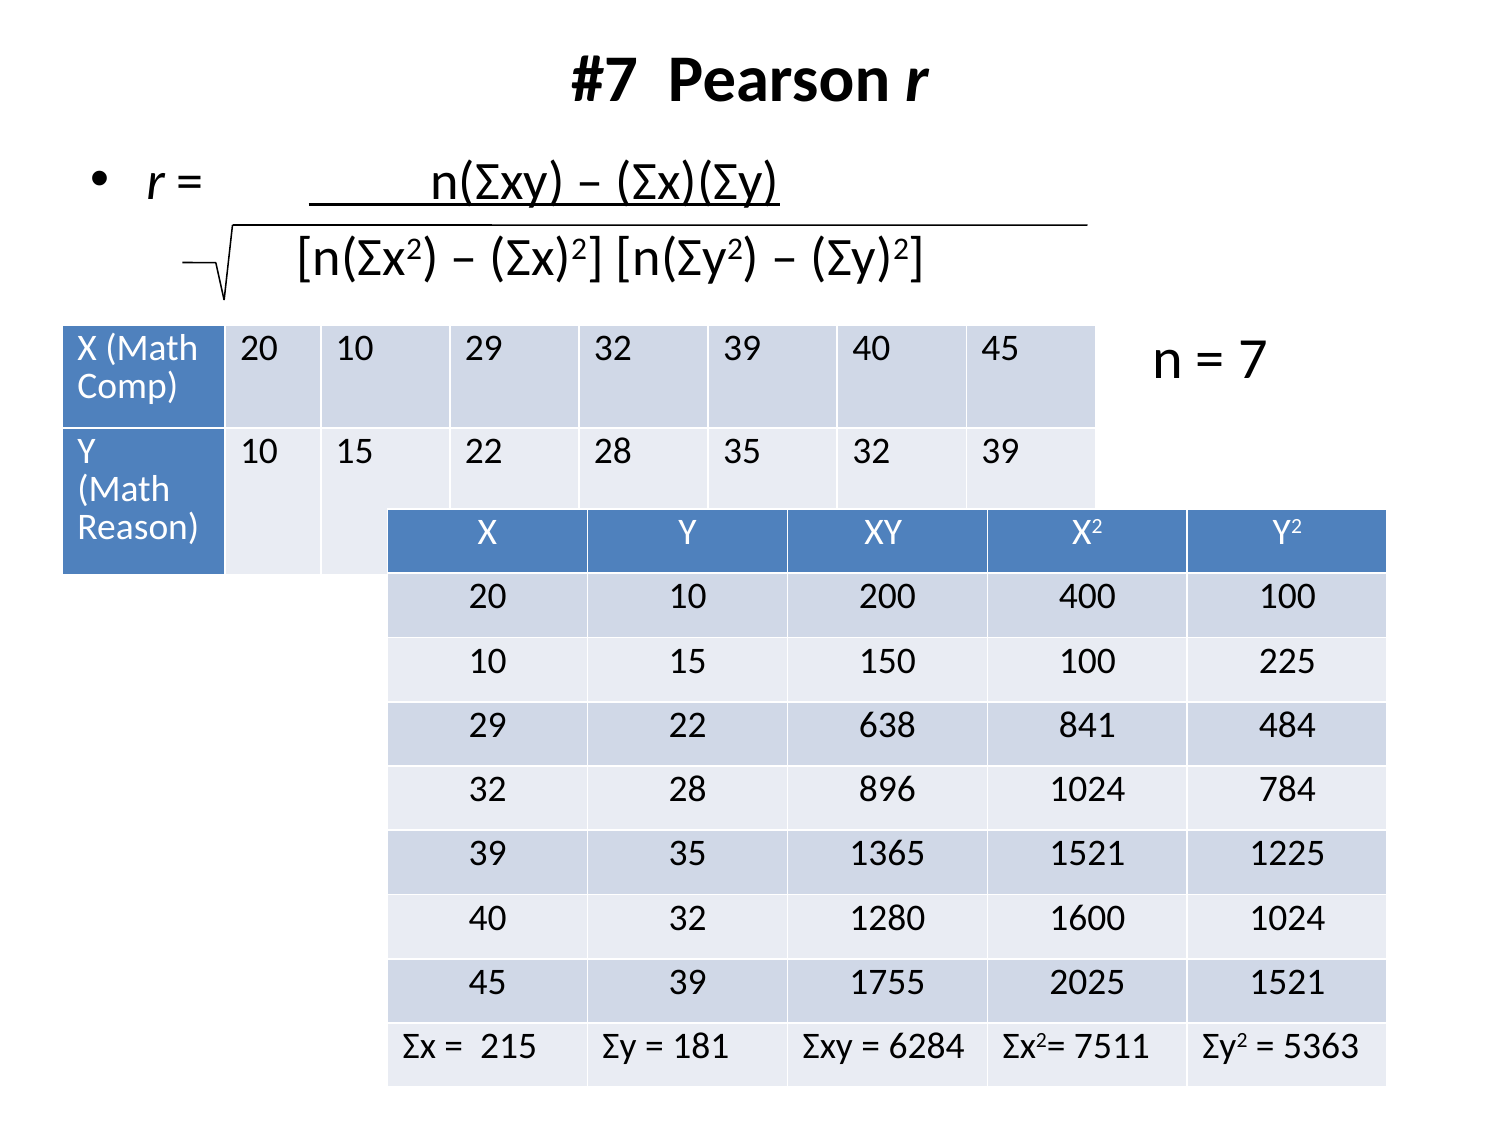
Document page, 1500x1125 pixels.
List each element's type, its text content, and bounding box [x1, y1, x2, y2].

table_cell 15 [322, 429, 449, 574]
table_cell 2025 [988, 960, 1186, 1022]
table_cell 39 [588, 960, 787, 1022]
table_cell 32 [838, 429, 966, 508]
table_header 45 [967, 326, 1095, 427]
table_cell Σx2= 7511 [988, 1024, 1186, 1086]
table_cell Y (Math Reason) [63, 429, 224, 574]
table_cell 1521 [1188, 960, 1386, 1022]
table_header 29 [451, 326, 578, 427]
table_cell 35 [588, 831, 787, 894]
table_cell 45 [388, 960, 587, 1022]
table_cell 10 [388, 638, 587, 701]
table_cell 32 [588, 895, 787, 958]
table_cell 20 [388, 574, 587, 637]
table_header XY [788, 510, 987, 572]
table_cell 10 [588, 574, 787, 637]
table_cell 841 [988, 703, 1186, 765]
table_cell 1024 [1188, 895, 1386, 958]
table_cell 1280 [788, 895, 987, 958]
table_cell 28 [580, 429, 707, 508]
table_cell 1024 [988, 767, 1186, 829]
table_cell 1365 [788, 831, 987, 894]
table_header X (Math Comp) [63, 326, 224, 427]
title #7 Pearson r [75, 24, 1425, 125]
table_cell 400 [988, 574, 1186, 637]
table_cell 29 [388, 703, 587, 765]
table_header 40 [838, 326, 966, 427]
table_cell 35 [709, 429, 836, 508]
table_cell 638 [788, 703, 987, 765]
table_cell 1755 [788, 960, 987, 1022]
table_cell 32 [388, 767, 587, 829]
table_cell Σy2 = 5363 [1188, 1024, 1386, 1086]
table_header 20 [226, 326, 320, 427]
table_cell 1225 [1188, 831, 1386, 894]
table_header Y2 [1188, 510, 1386, 572]
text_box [182, 224, 233, 301]
table_cell 100 [988, 638, 1186, 701]
table_cell 39 [388, 831, 587, 894]
table_cell 150 [788, 638, 987, 701]
table_cell 1600 [988, 895, 1186, 958]
table_header X2 [988, 510, 1186, 572]
table_cell 784 [1188, 767, 1386, 829]
table_cell 15 [588, 638, 787, 701]
text_box n = 7 [1137, 312, 1475, 398]
table_cell 10 [226, 429, 320, 574]
list r = n(Σxy) – (Σx)(Σy) [n(Σx2) – (Σx)2] [n(Σy2) – (Σy)2] [75, 137, 1425, 350]
table_header X [388, 510, 587, 572]
table_cell 40 [388, 895, 587, 958]
table_cell Σxy = 6284 [788, 1024, 987, 1086]
table_cell 39 [967, 429, 1095, 508]
table_cell 22 [451, 429, 578, 508]
table_header Y [588, 510, 787, 572]
table_cell 1521 [988, 831, 1186, 894]
table_header 32 [580, 326, 707, 427]
table_cell 225 [1188, 638, 1386, 701]
table_cell Σx = 215 [388, 1024, 587, 1086]
table_cell 100 [1188, 574, 1386, 637]
table_cell 484 [1188, 703, 1386, 765]
table_cell 22 [588, 703, 787, 765]
table_header 39 [709, 326, 836, 427]
table_cell 896 [788, 767, 987, 829]
table_cell 200 [788, 574, 987, 637]
table_header 10 [322, 326, 449, 427]
table_cell 28 [588, 767, 787, 829]
table_cell Σy = 181 [588, 1024, 787, 1086]
